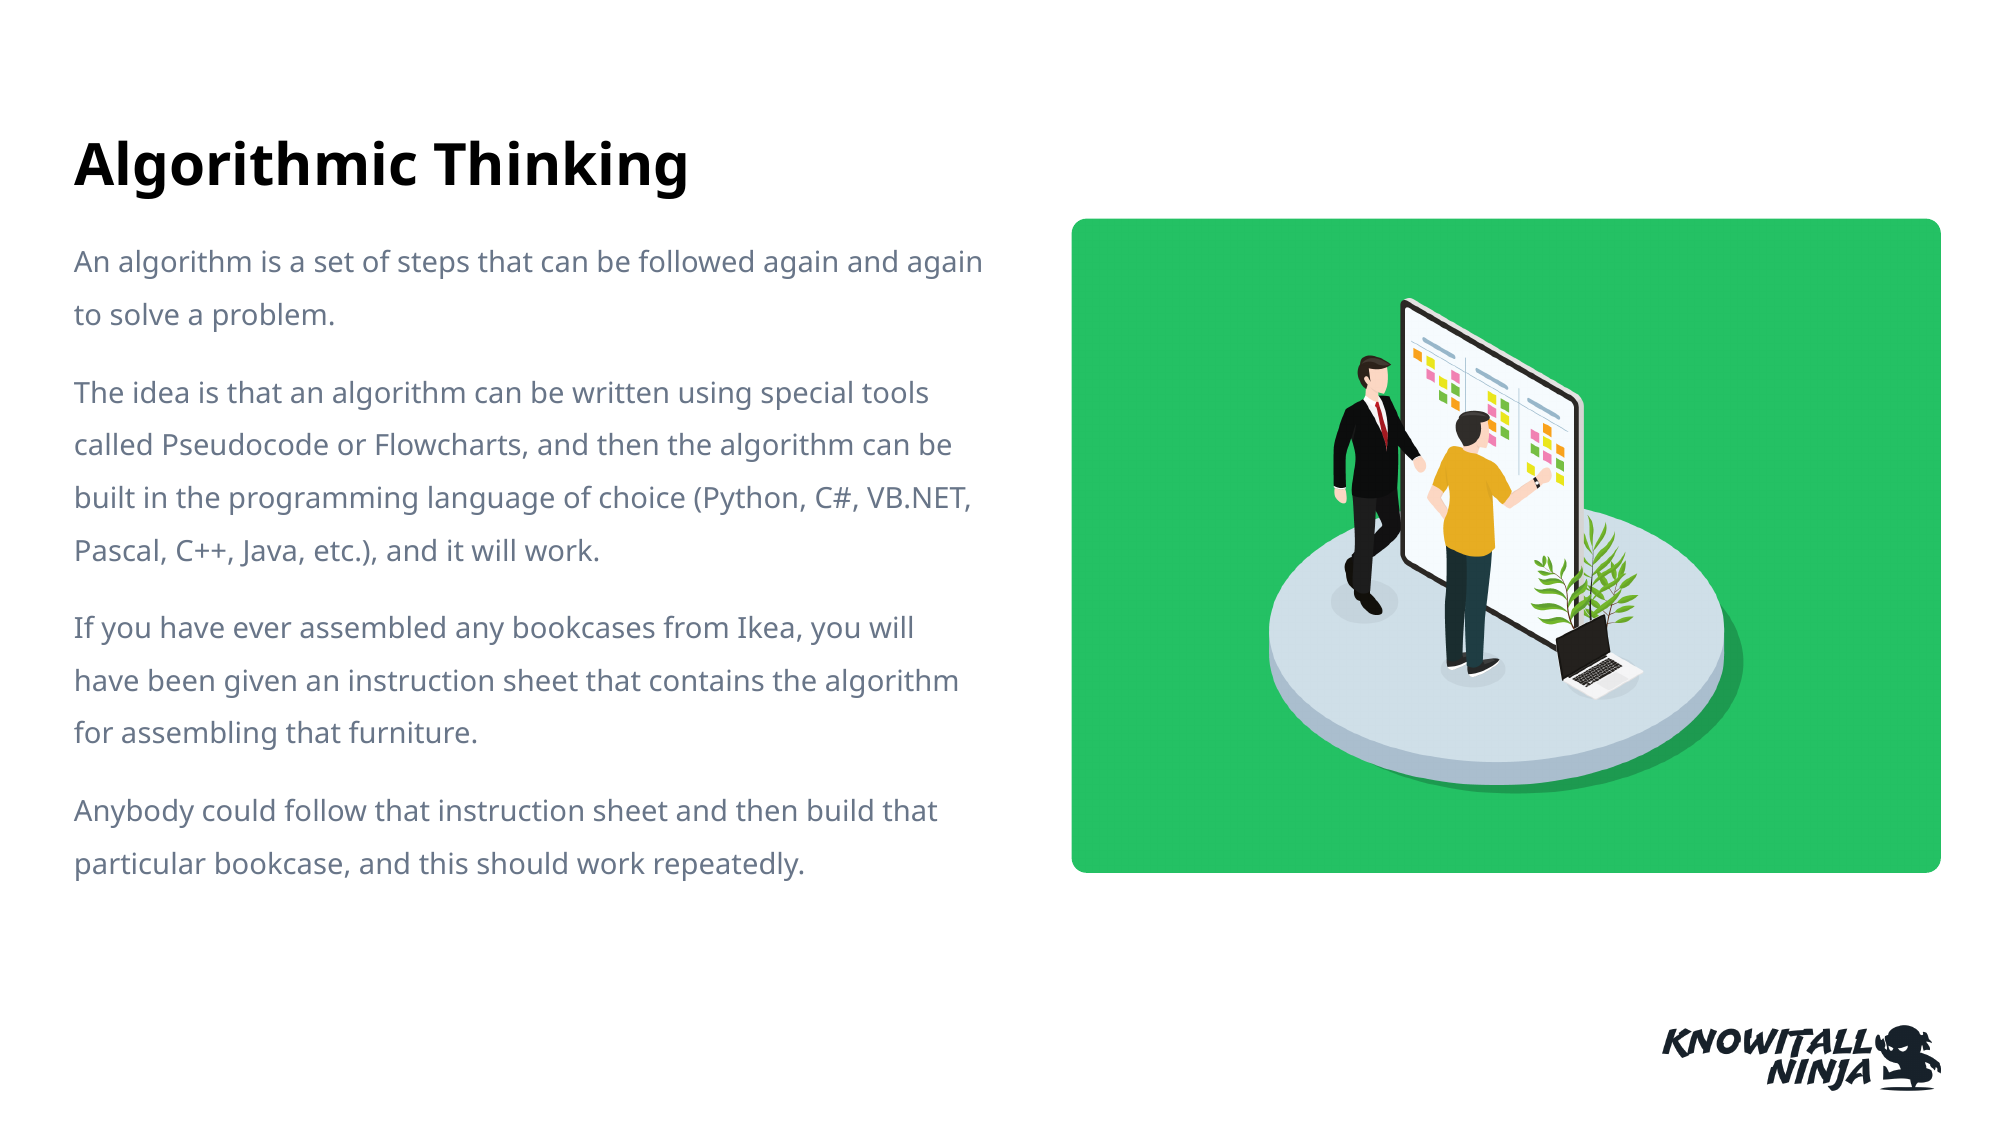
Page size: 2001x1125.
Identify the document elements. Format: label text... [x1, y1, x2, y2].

list An algorithm is a set of steps that can be followed again and again to solve a problem. The idea is that an algorithm can be written using special tools called Pseudocode or Flowcharts, and then the algorithm can be built in the programming language of choice (Python, C#, VB.NET, Pascal, C++, Java, etc.), and it will work. If you have ever assembled any bookcases from Ikea, you will have been given an instruction sheet that contains the algorithm for assembling that furniture. Anybody could follow that instruction sheet and then build that particular bookcase, and this should work repeatedly. [59, 218, 1000, 1091]
picture [1662, 1025, 1941, 1091]
picture [1071, 218, 1942, 874]
title Algorithmic Thinking [59, 117, 1000, 206]
